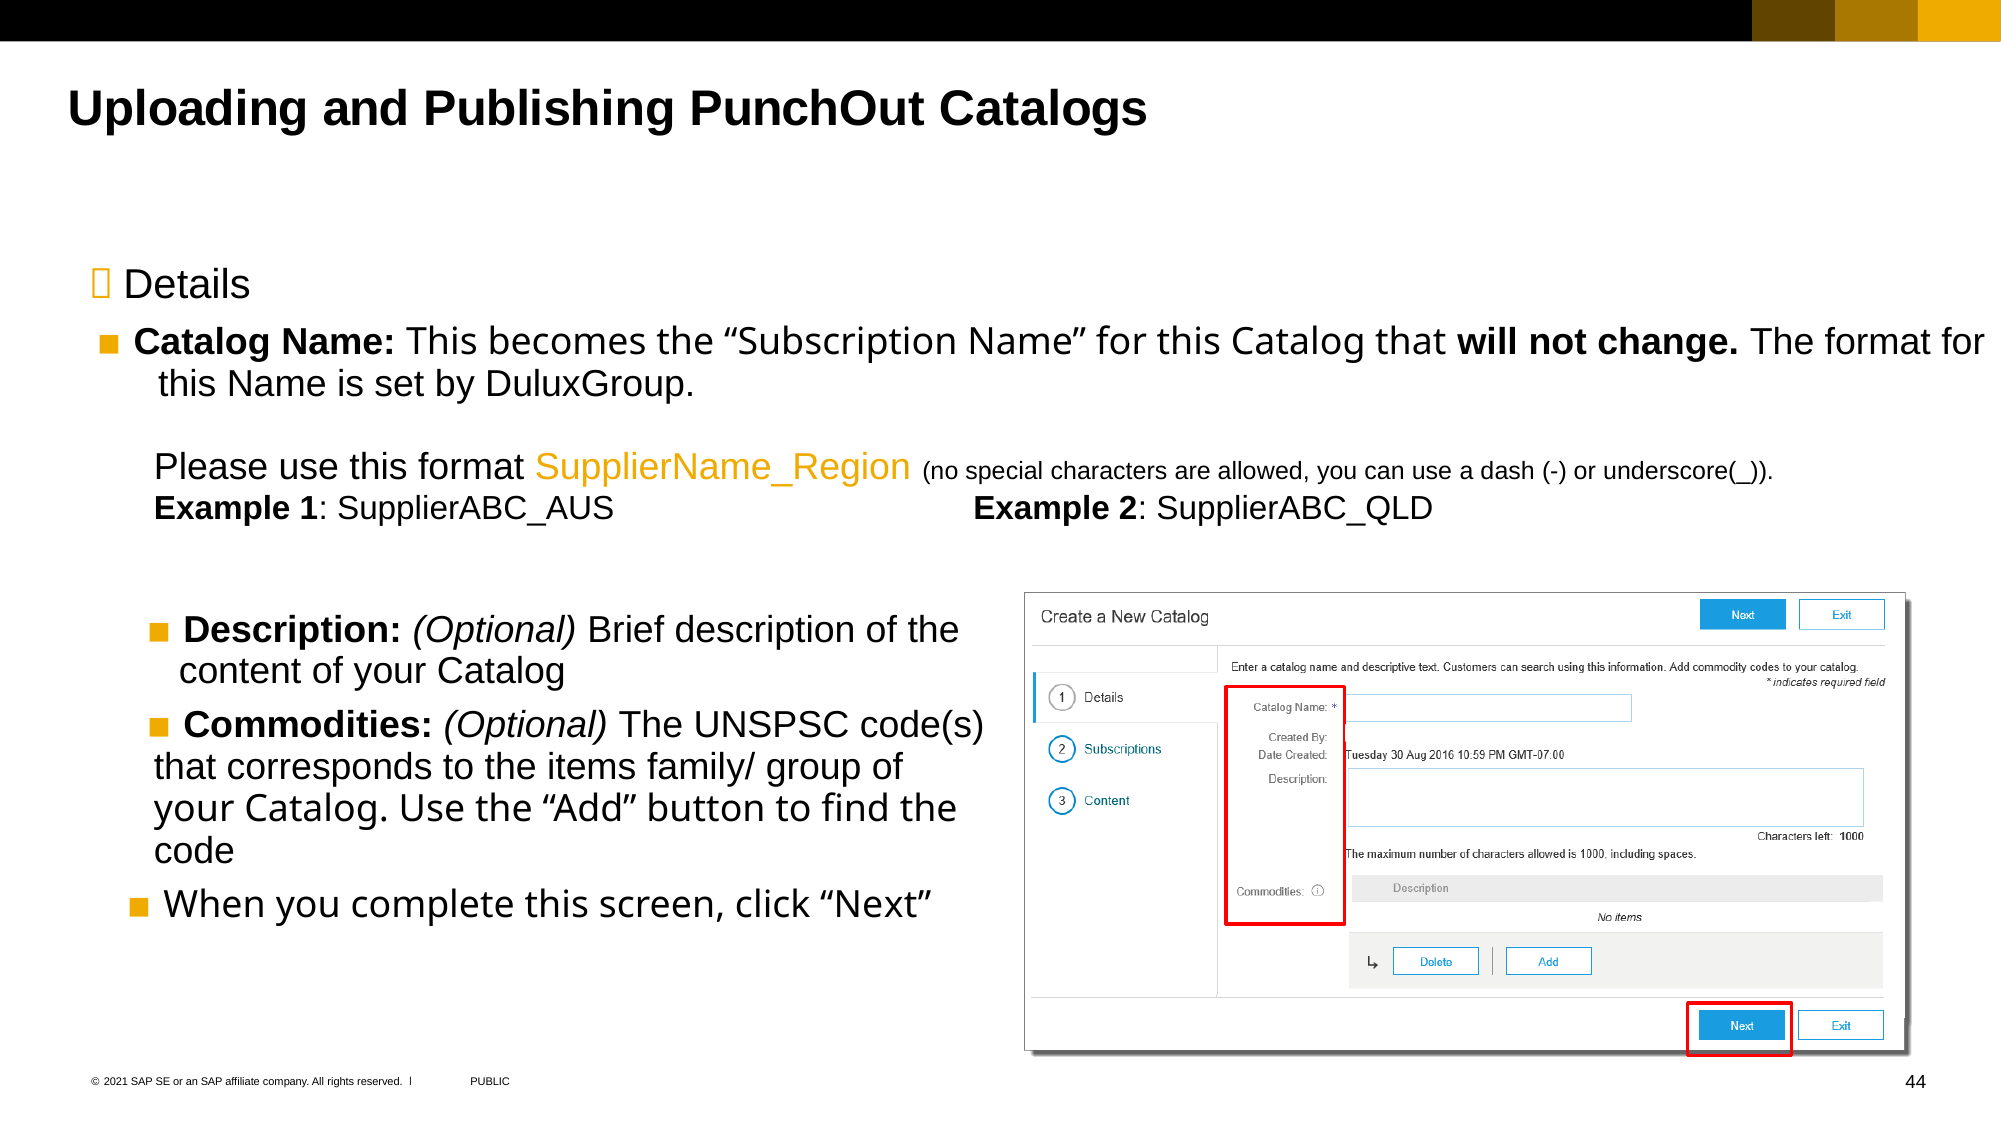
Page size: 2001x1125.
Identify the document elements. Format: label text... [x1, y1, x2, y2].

text_box Please use this format SupplierName_Region(no special characters are allowed, you can use a dash (-) or underscore(_)). Example 1: SupplierABC_AUS Example 2: SupplierABC_QLD [153, 441, 1775, 526]
picture [1023, 592, 1918, 1064]
text_box [1751, 0, 1836, 42]
text_box this Name is set by DuluxGroup. [158, 358, 706, 404]
text_box [0, 0, 1751, 42]
text_box [1919, 0, 2001, 42]
text_box [1836, 0, 1919, 42]
text_box Uploading and Publishing PunchOut Catalogs [67, 75, 1148, 136]
text_box ▪Description: (Optional) Brief description of the [146, 604, 971, 650]
text_box that corresponds to the items family/ group of your Catalog. Use the “Add” button to find the code [153, 742, 969, 871]
text_box ©2021 SAP SE or an SAP affiliate company. All rights reserved. ǀ PUBLIC 44 [91, 1069, 1927, 1093]
text_box [0, 42, 2001, 1125]
text_box ▪Catalog Name: This becomes the “Subscription Name” for this Catalog that will not change. The format for [96, 317, 1996, 363]
text_box content of your Catalog [178, 646, 566, 692]
text_box Details [88, 257, 252, 308]
text_box ▪Commodities: (Optional) The UNSPSC code(s) [146, 700, 985, 746]
text_box ▪When you complete this screen, click “Next” [126, 879, 932, 925]
